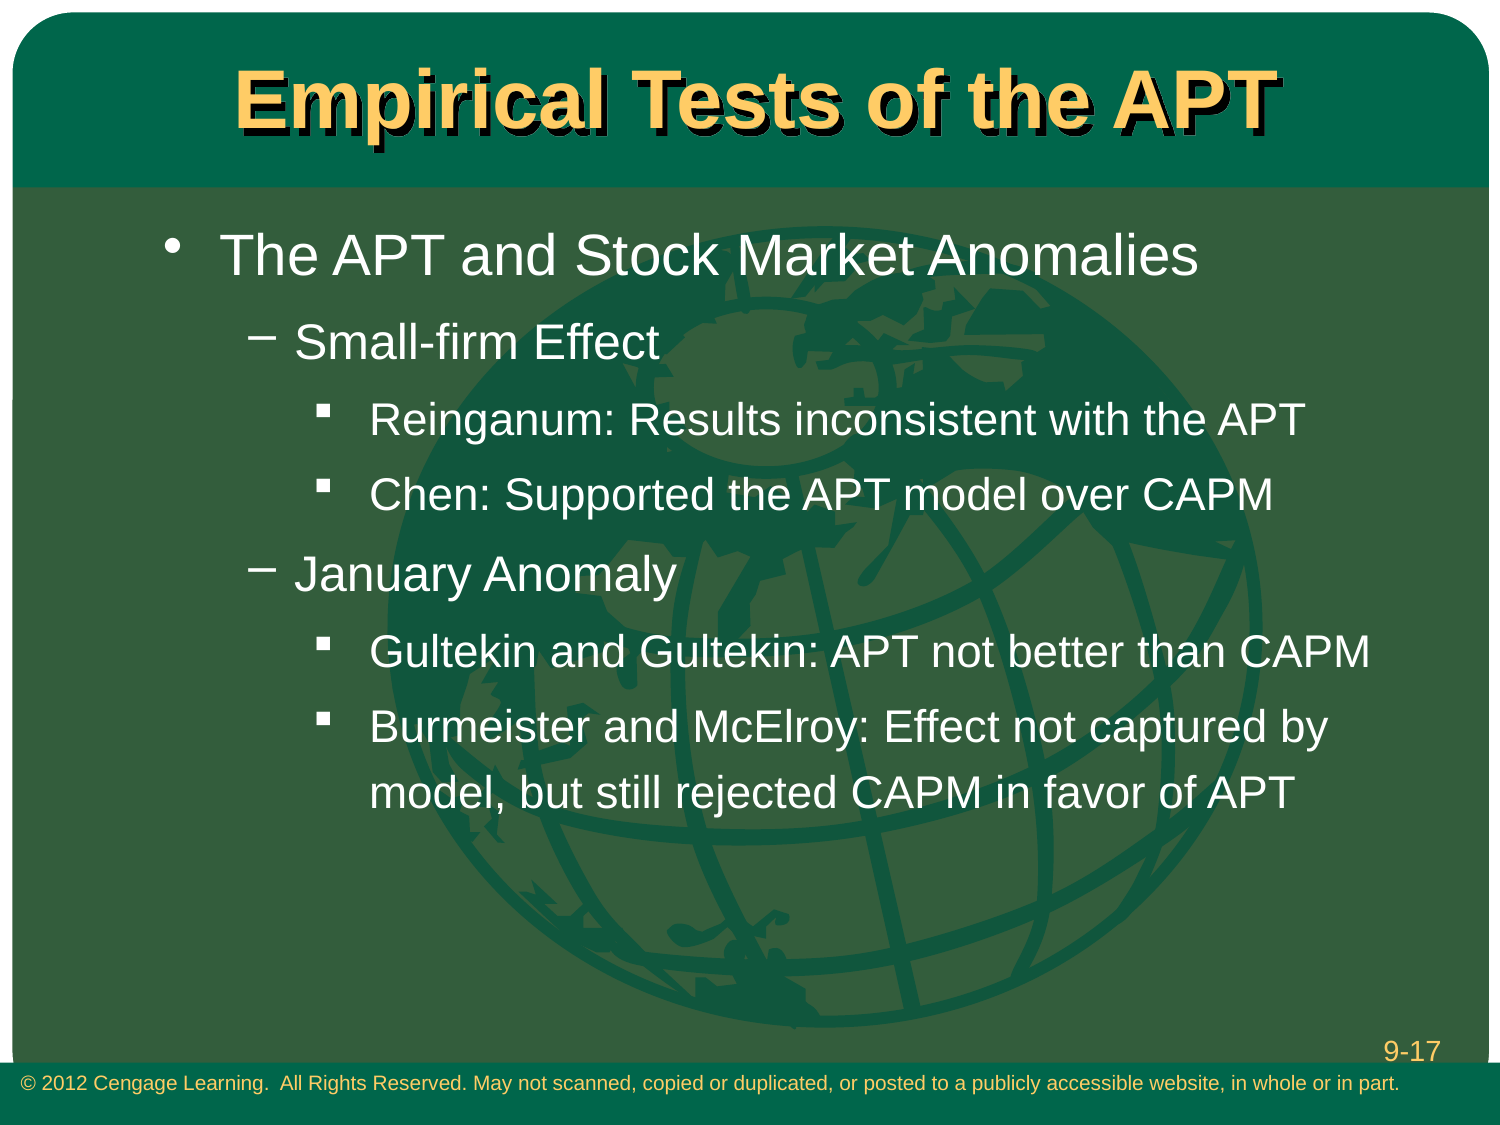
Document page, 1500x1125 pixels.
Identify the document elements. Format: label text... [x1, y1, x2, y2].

footer © 2012 Cengage Learning. All Rights Reserved. May not scanned, copied or duplicated, or posted to a publicly accessible website, in whole or in part. [0, 1062, 1500, 1125]
slide_number 9-17 [1325, 1025, 1500, 1062]
title Empirical Tests of the APT [81, 24, 1432, 180]
list The APT and Stock Market Anomalies Small-firm Effect Reinganum: Results inconsistent with the APT Chen: Supported the APT model over CAPM January Anomaly Gultekin and Gultekin: APT not better than CAPM Burmeister and McElroy: Effect not captured by model, but still rejected CAPM in favor of APT [147, 195, 1448, 1040]
